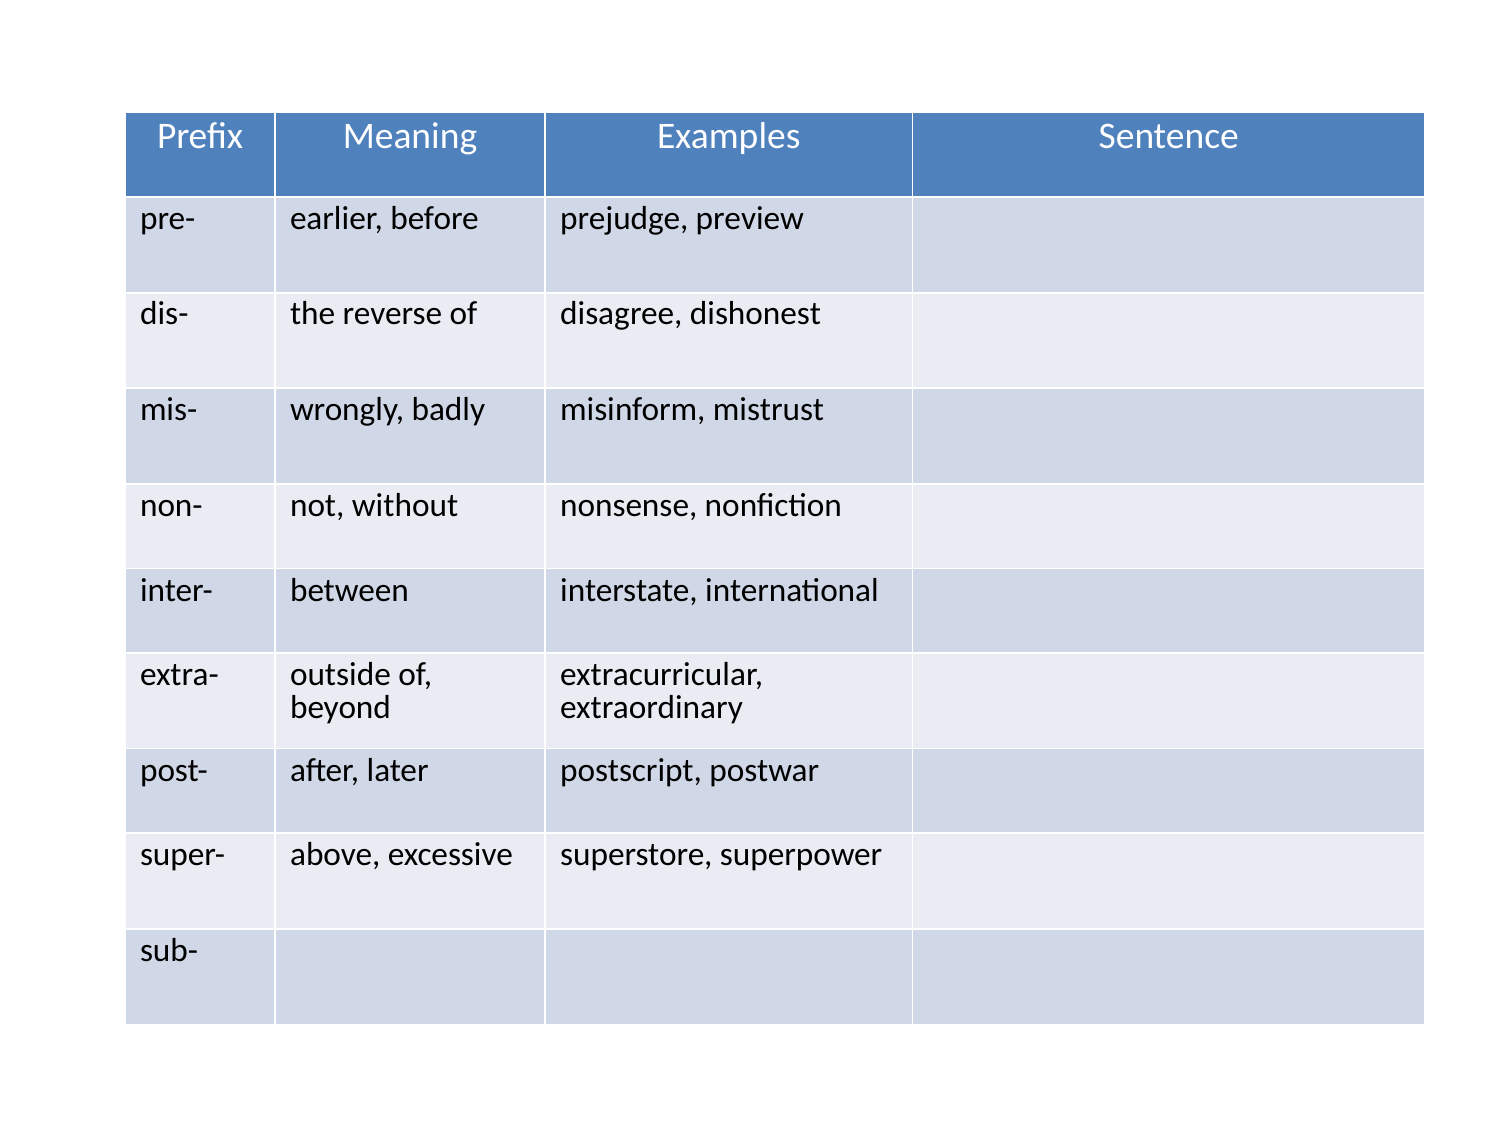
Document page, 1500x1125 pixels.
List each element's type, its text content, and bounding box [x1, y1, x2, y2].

table_cell extra- [126, 654, 274, 748]
table_cell postscript, postwar [546, 749, 912, 832]
table_cell wrongly, badly [276, 389, 544, 483]
table_cell inter- [126, 569, 274, 652]
table_cell outside of, beyond [276, 654, 544, 748]
table_header Sentence [913, 113, 1424, 196]
table_cell interstate, international [546, 569, 912, 652]
table_cell [913, 389, 1424, 483]
table_cell [913, 834, 1424, 928]
table_cell [913, 930, 1424, 1024]
table_cell [546, 930, 912, 1024]
table_cell mis- [126, 389, 274, 483]
table_cell nonsense, nonfiction [546, 485, 912, 568]
table_cell [913, 485, 1424, 568]
table_cell [913, 569, 1424, 652]
table_header Examples [546, 113, 912, 196]
table_cell [913, 749, 1424, 832]
table_cell misinform, mistrust [546, 389, 912, 483]
table_cell [913, 198, 1424, 292]
table_cell [913, 654, 1424, 748]
table_cell non- [126, 485, 274, 568]
table_cell [276, 930, 544, 1024]
table_cell sub- [126, 930, 274, 1024]
table_cell disagree, dishonest [546, 294, 912, 387]
table_cell extracurricular, extraordinary [546, 654, 912, 748]
table_header Meaning [276, 113, 544, 196]
table_cell prejudge, preview [546, 198, 912, 292]
table_cell not, without [276, 485, 544, 568]
table_cell above, excessive [276, 834, 544, 928]
table_cell post- [126, 749, 274, 832]
table_cell pre- [126, 198, 274, 292]
table_cell [913, 294, 1424, 387]
table_cell superstore, superpower [546, 834, 912, 928]
table_cell after, later [276, 749, 544, 832]
table_header Prefix [126, 113, 274, 196]
table_cell the reverse of [276, 294, 544, 387]
table_cell between [276, 569, 544, 652]
table_cell super- [126, 834, 274, 928]
table_cell earlier, before [276, 198, 544, 292]
table_cell dis- [126, 294, 274, 387]
